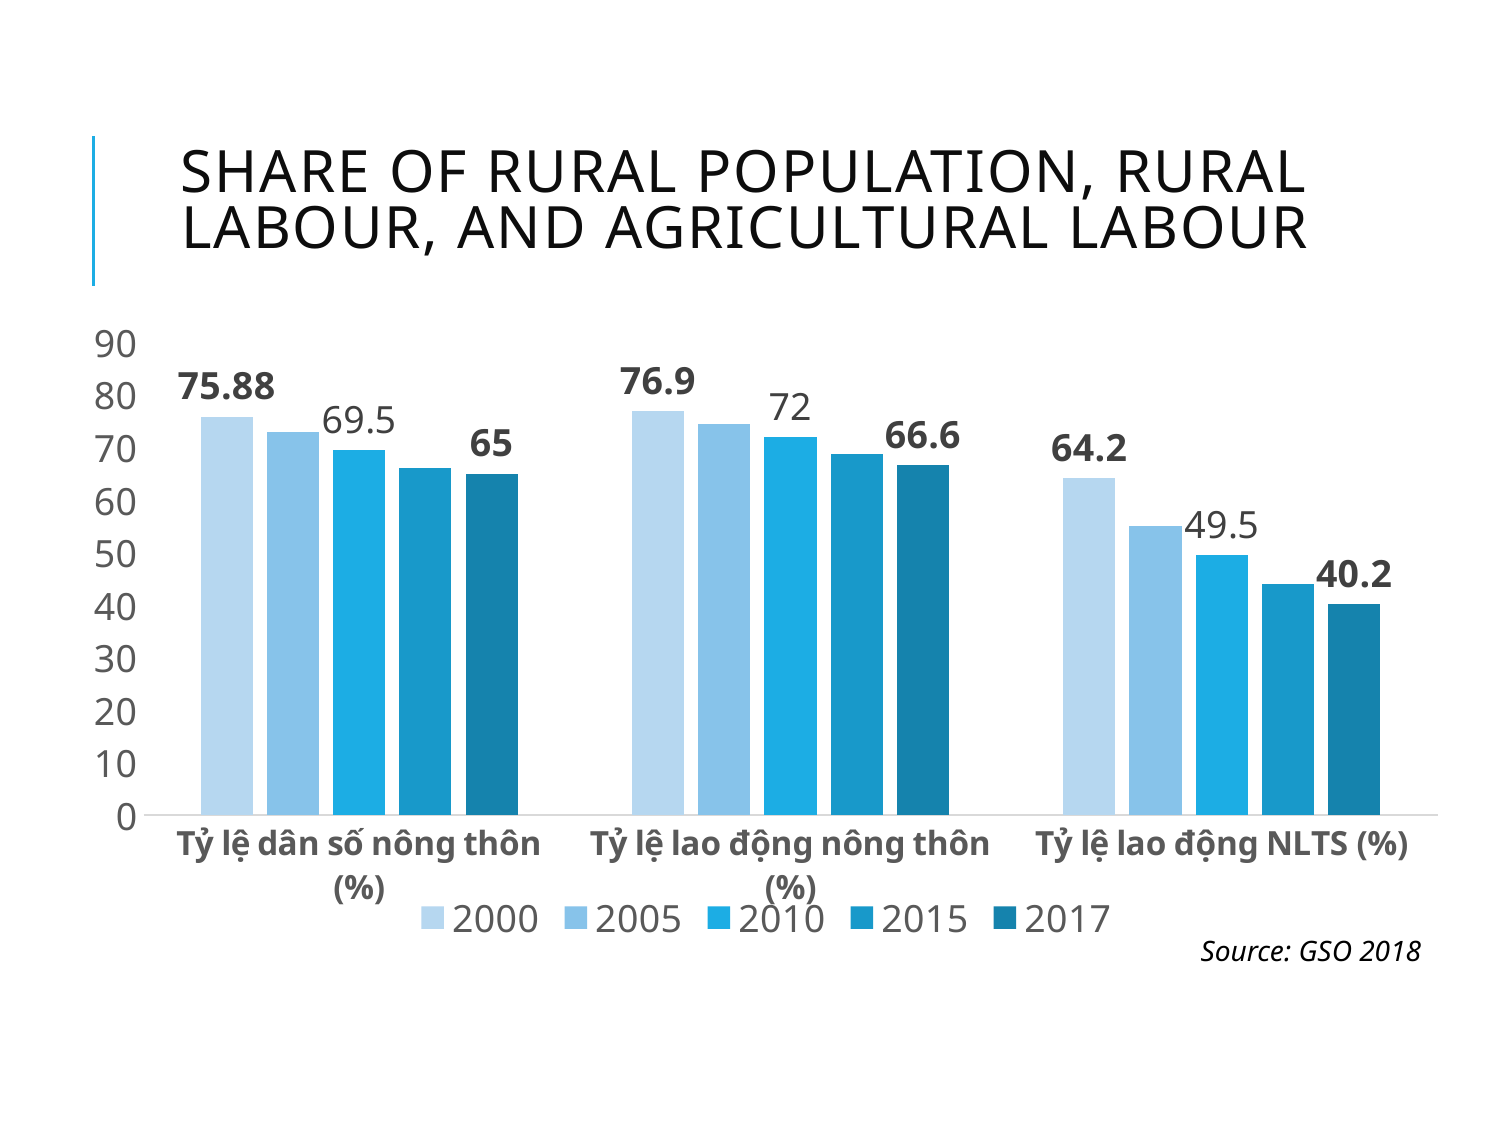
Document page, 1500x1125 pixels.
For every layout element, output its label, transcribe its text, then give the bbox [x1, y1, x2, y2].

text_box Source: GSO 2018 [1148, 926, 1474, 975]
chart [78, 314, 1455, 952]
title Share of rural population, rural labour, and agricultural labour [91, 122, 1400, 286]
